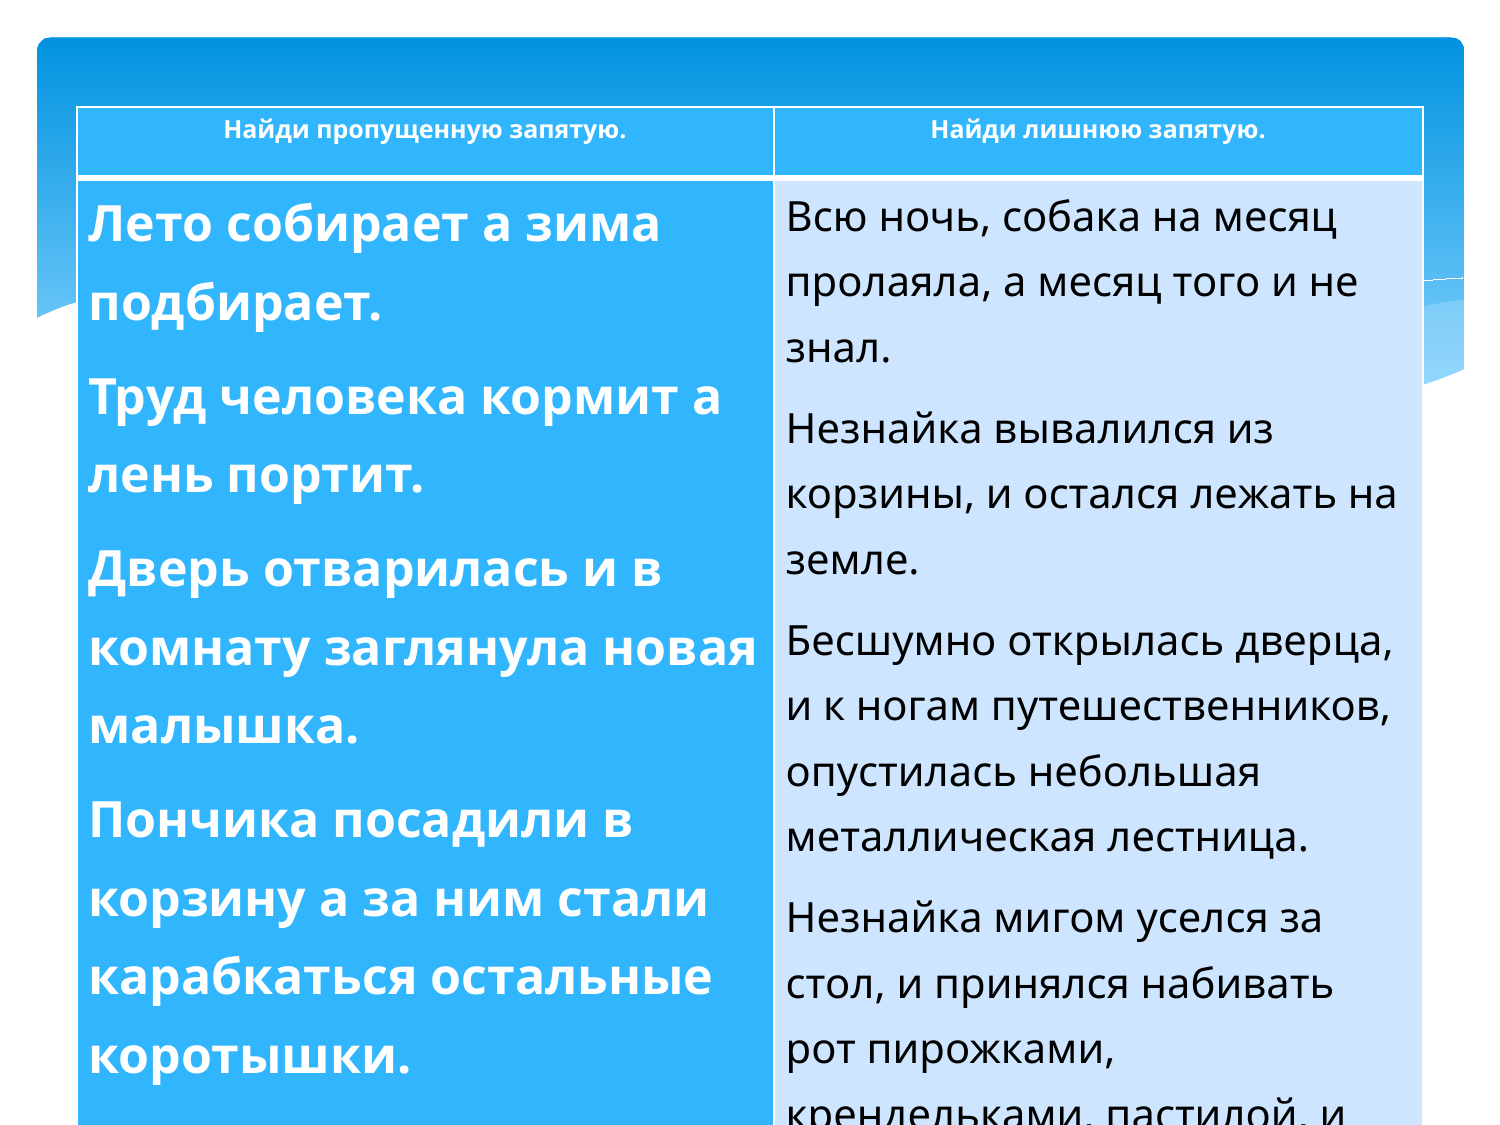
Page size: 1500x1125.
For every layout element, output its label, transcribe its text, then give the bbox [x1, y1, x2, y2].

table_header Найди пропущенную запятую. [78, 108, 773, 175]
table_header Найди лишнюю запятую. [775, 108, 1422, 175]
table_cell Всю ночь, собака на месяц пролаяла, а месяц того и не знал. Незнайка вывалился из корзины, и остался лежать на земле. Бесшумно открылась дверца, и к ногам путешественников, опустилась небольшая металлическая лестница. Незнайка мигом уселся за стол, и принялся набивать рот пирожками, крендельками, пастилой, и вареньем. [775, 181, 1422, 1125]
table_cell Лето собирает а зима подбирает. Труд человека кормит а лень портит. Дверь отварилась и в комнату заглянула новая малышка. Пончика посадили в корзину а за ним стали карабкаться остальные коротышки. Глаза страшатся а руки делают. [78, 181, 773, 1125]
